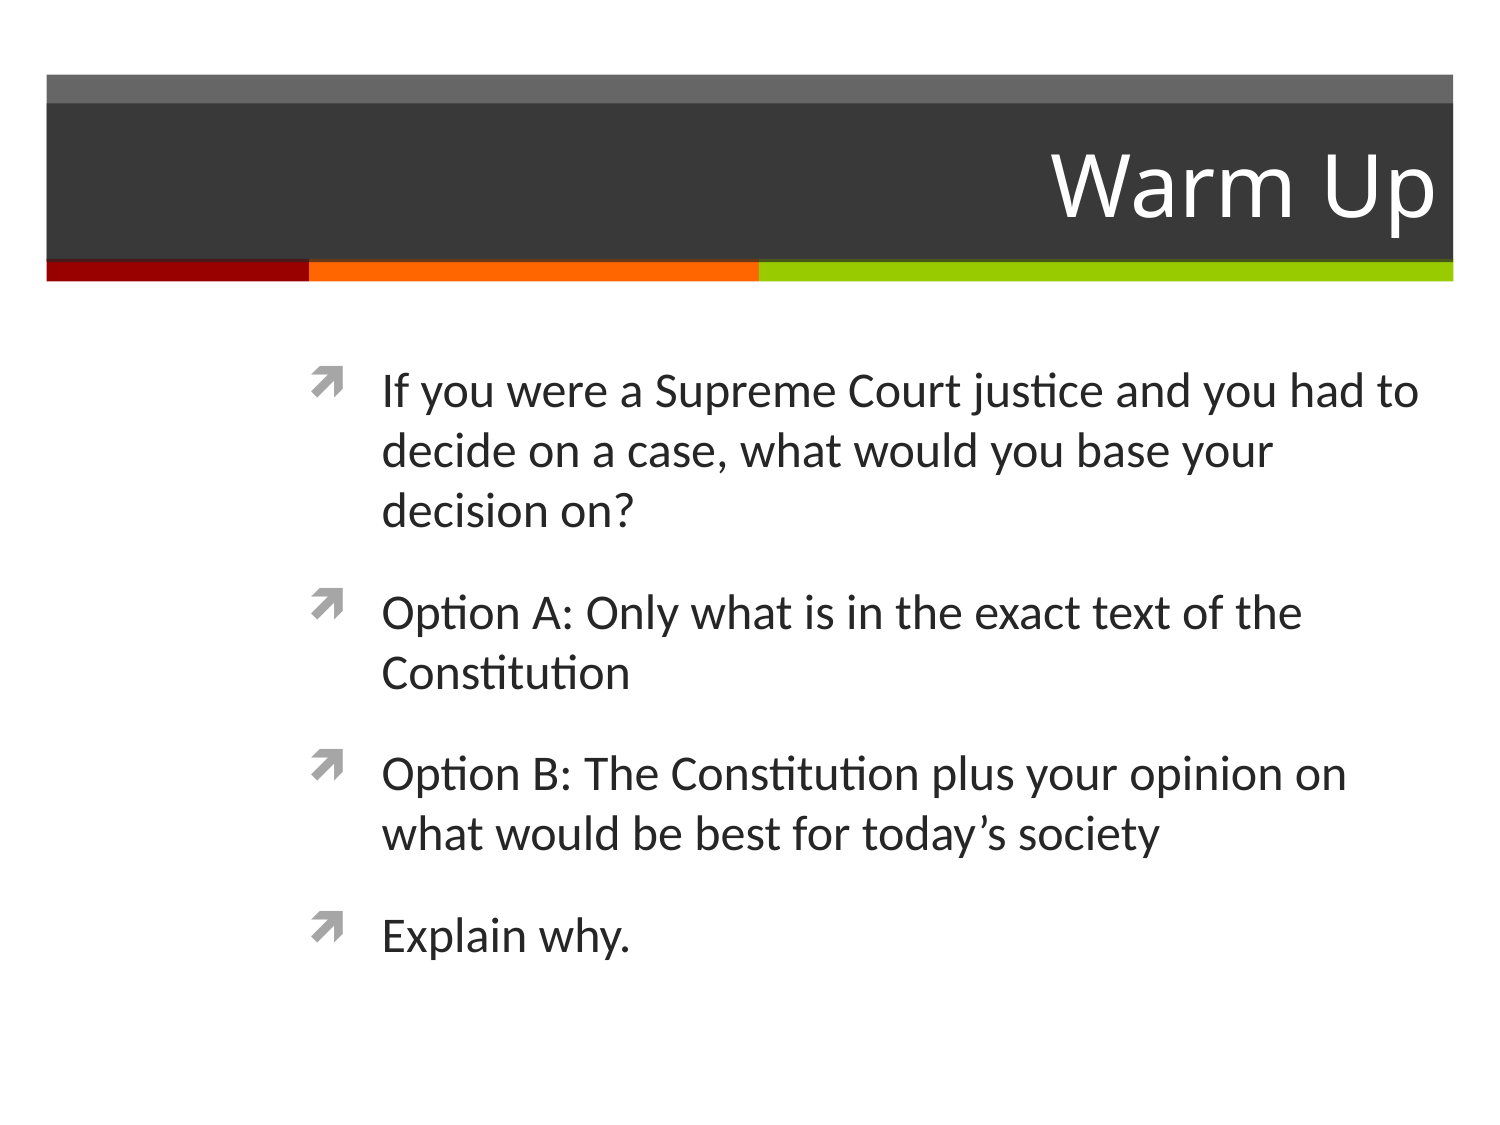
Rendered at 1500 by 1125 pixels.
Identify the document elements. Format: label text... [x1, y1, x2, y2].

list If you were a Supreme Court justice and you had to decide on a case, what would you base your decision on? Option A: Only what is in the exact text of the Constitution Option B: The Constitution plus your opinion on what would be best for today’s society Explain why. [292, 350, 1454, 1005]
title Warm Up [46, 103, 1454, 263]
